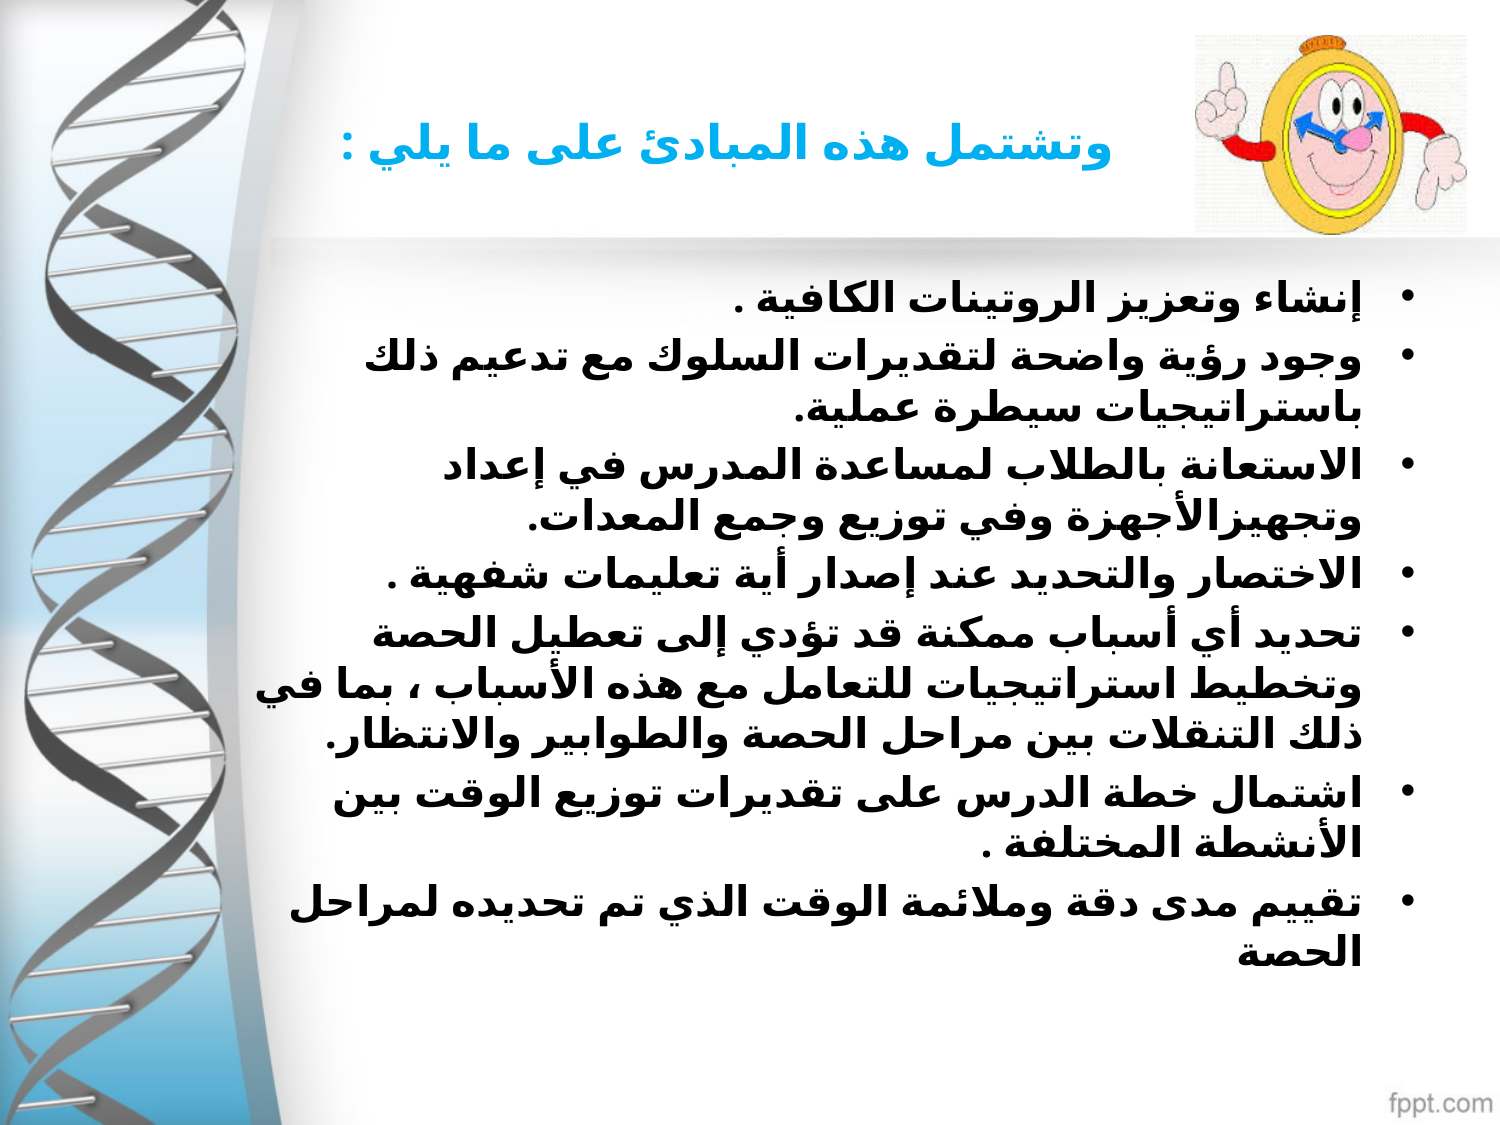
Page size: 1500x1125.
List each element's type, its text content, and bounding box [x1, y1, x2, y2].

picture [1195, 34, 1467, 235]
title وتشتمل هذه المبادئ على ما يلي : [58, 46, 1189, 235]
list إنشاء وتعزيز الروتينات الكافية . وجود رؤية واضحة لتقديرات السلوك مع تدعيم ذلك باستراتيجيات سيطرة عملية. الاستعانة بالطلاب لمساعدة المدرس في إعداد وتجهيزالأجهزة وفي توزيع وجمع المعدات. الاختصار والتحديد عند إصدار أية تعليمات شفهية . تحديد أي أسباب ممكنة قد تؤدي إلى تعطيل الحصة وتخطيط استراتيجيات للتعامل مع هذه الأسباب ، بما في ذلك التنقلات بين مراحل الحصة والطوابير والانتظار. اشتمال خطة الدرس على تقديرات توزيع الوقت بين الأنشطة المختلفة . تقييم مدى دقة وملائمة الوقت الذي تم تحديده لمراحل الحصة [234, 262, 1425, 1005]
